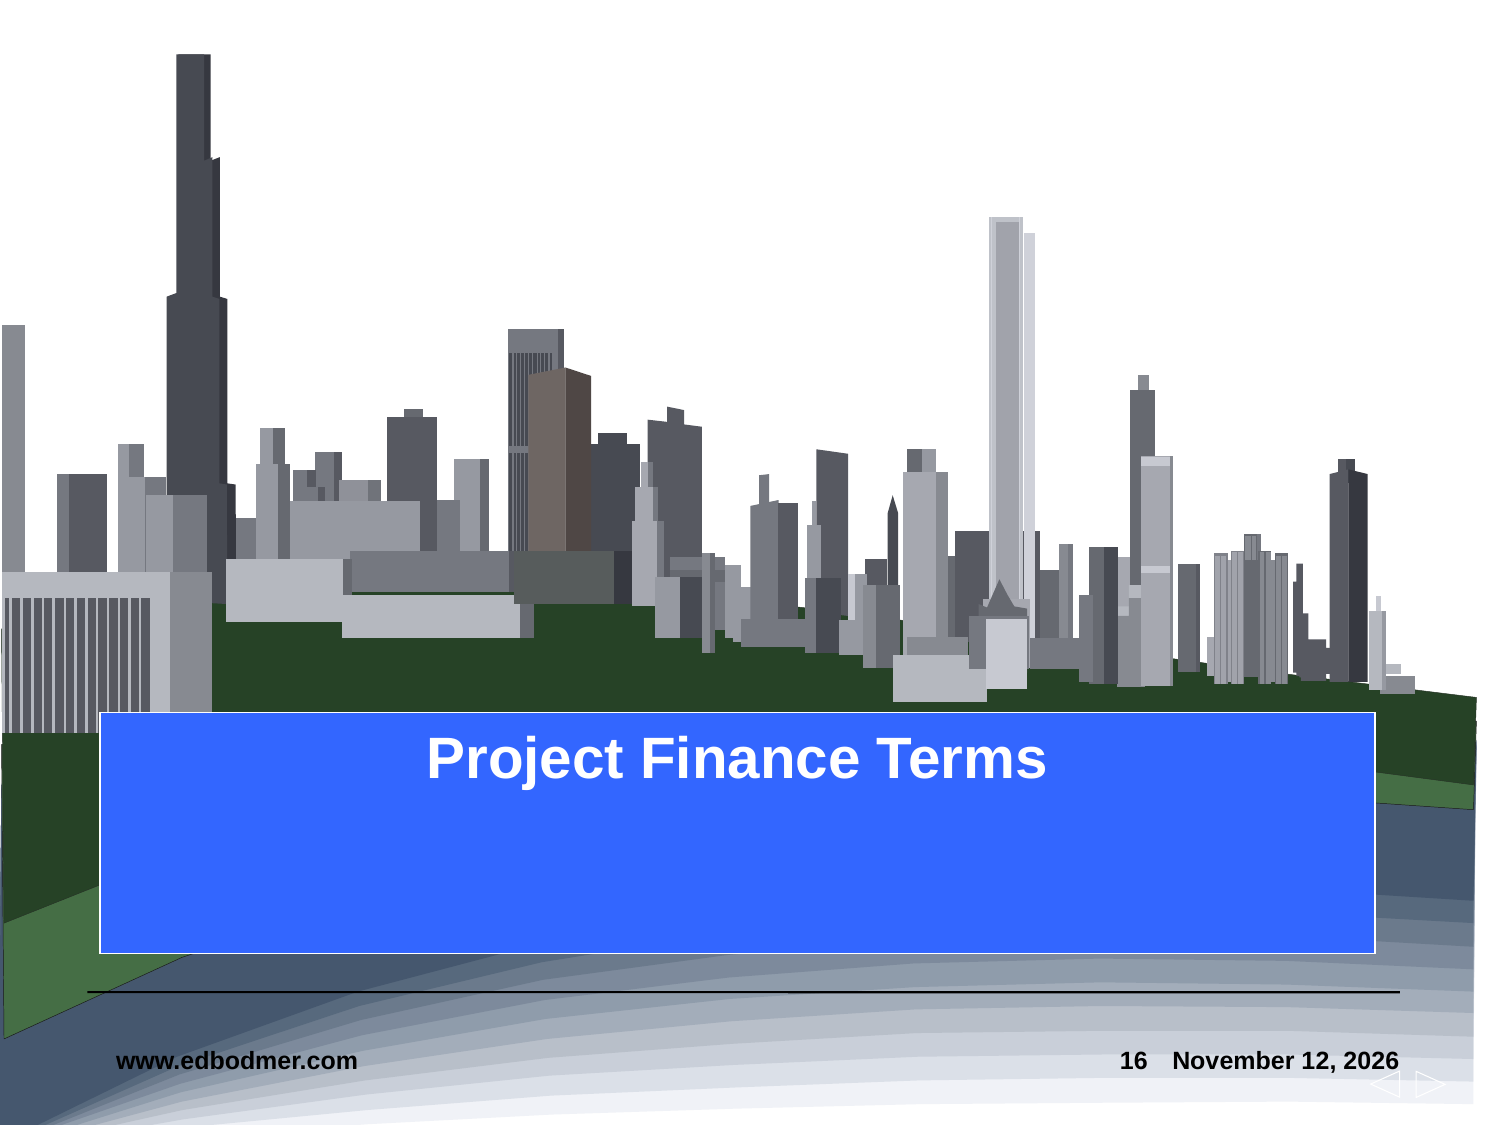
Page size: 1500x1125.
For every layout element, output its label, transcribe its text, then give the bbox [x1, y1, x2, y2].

title Project Finance Terms [99, 712, 1376, 954]
